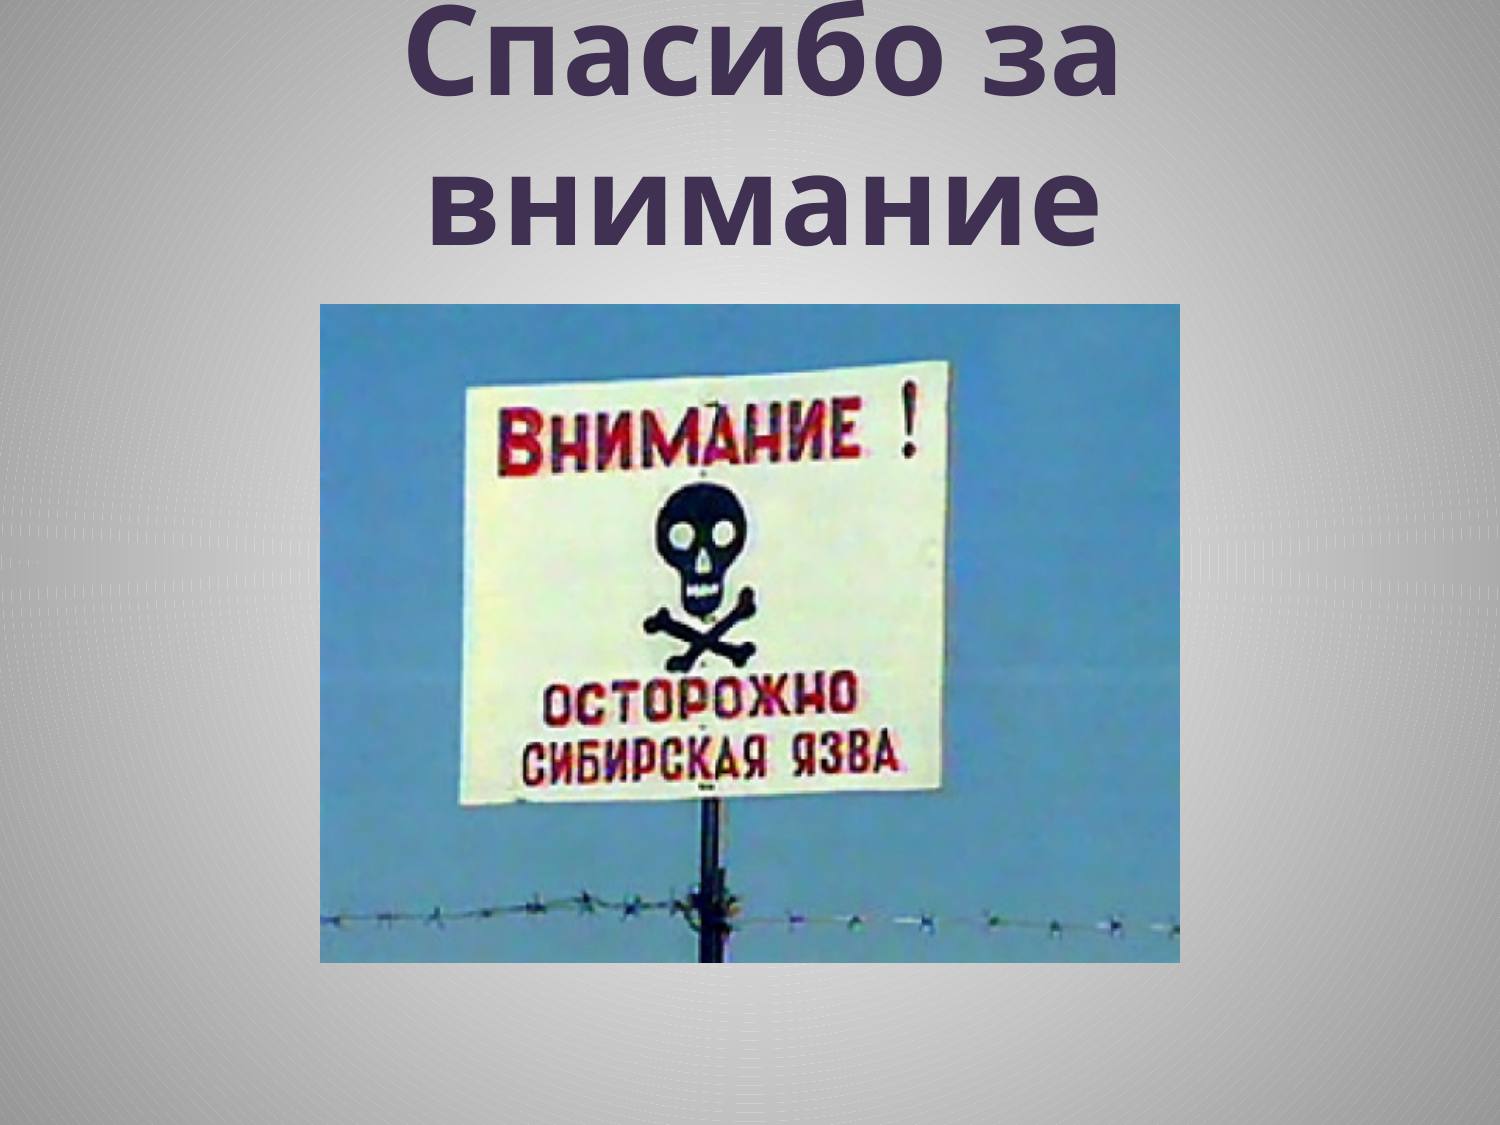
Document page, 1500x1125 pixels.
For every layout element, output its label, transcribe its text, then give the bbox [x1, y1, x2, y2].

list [319, 304, 1180, 963]
title Спасибо за внимание [88, 101, 1439, 290]
